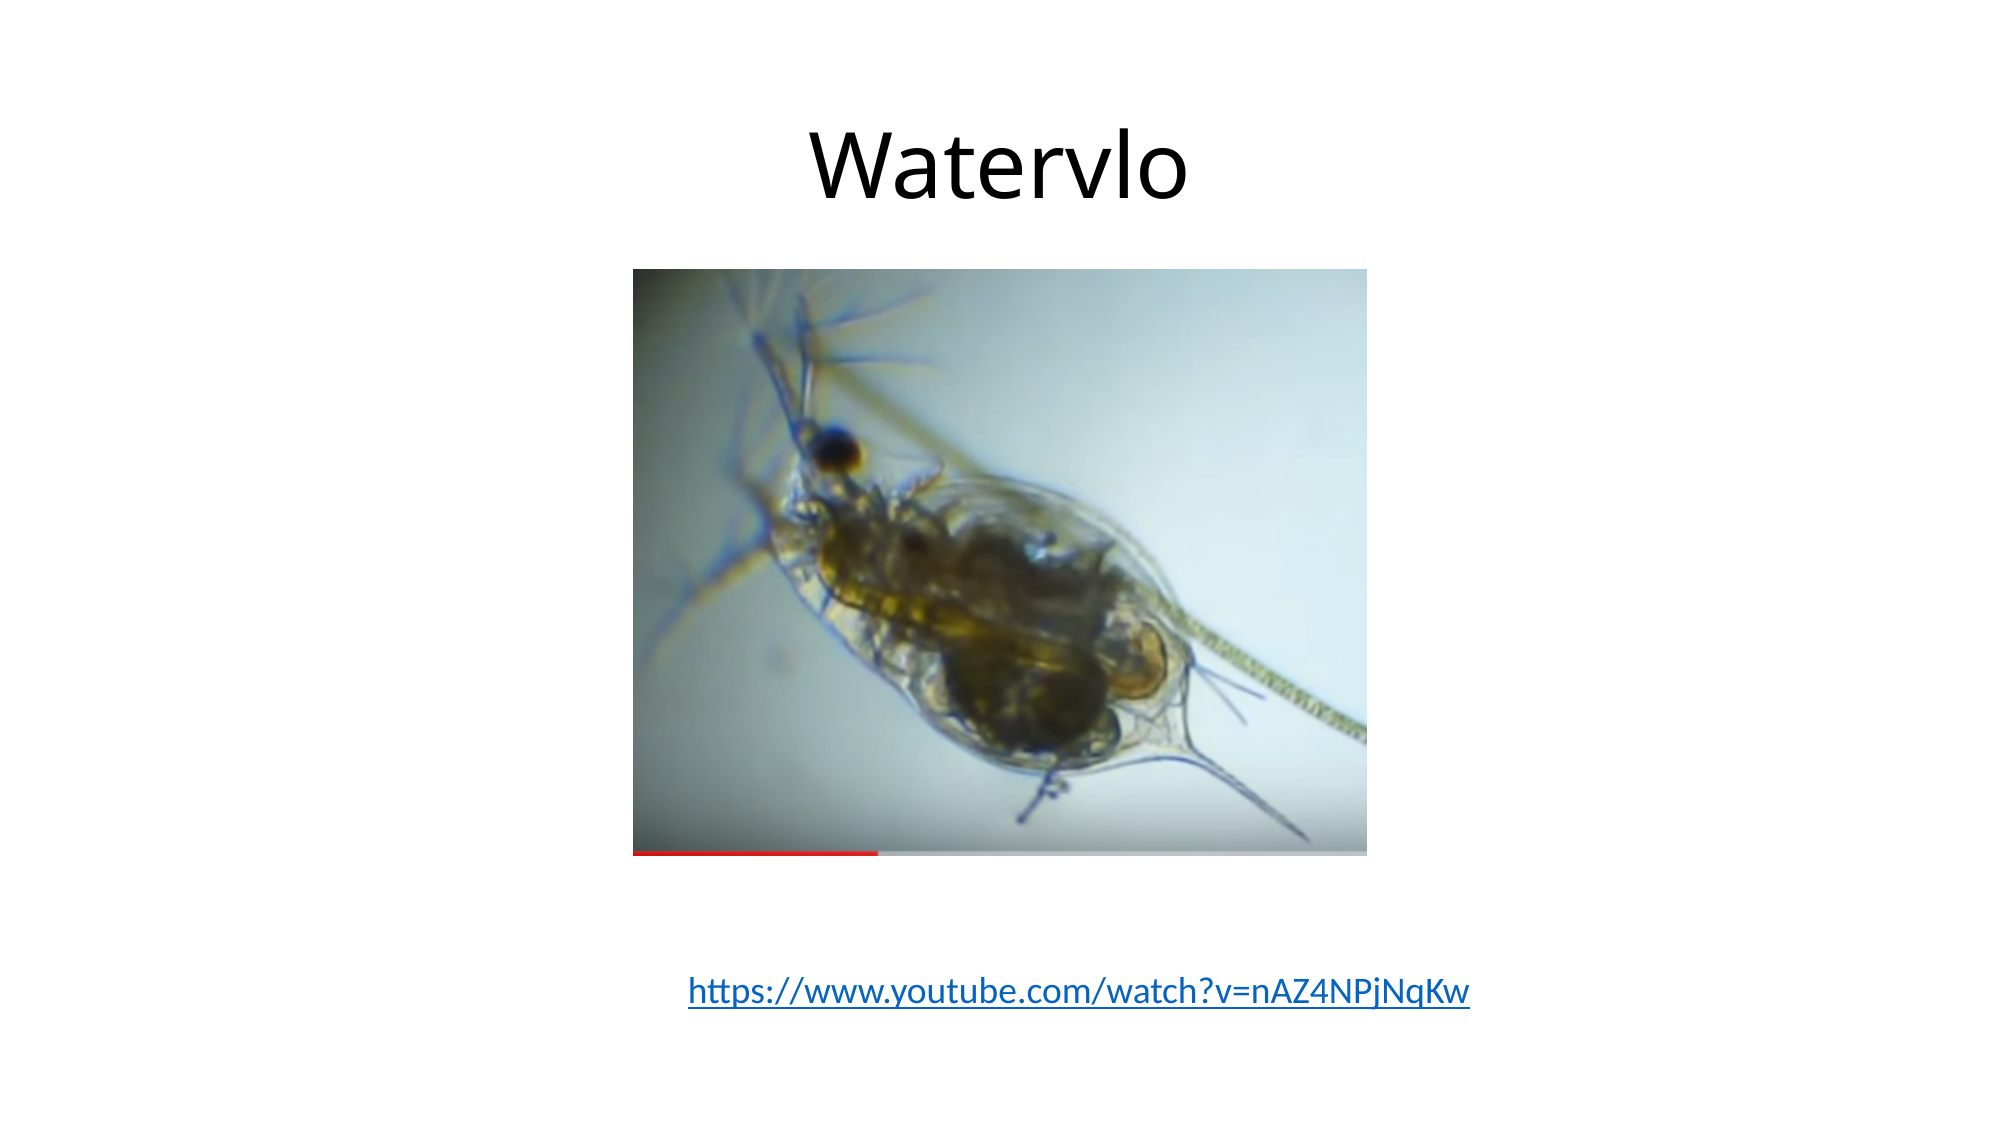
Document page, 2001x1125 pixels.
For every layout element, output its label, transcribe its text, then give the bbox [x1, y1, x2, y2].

title Watervlo [137, 59, 1863, 278]
picture [633, 269, 1367, 856]
text_box https://www.youtube.com/watch?v=nAZ4NPjNqKw [673, 958, 1486, 1064]
